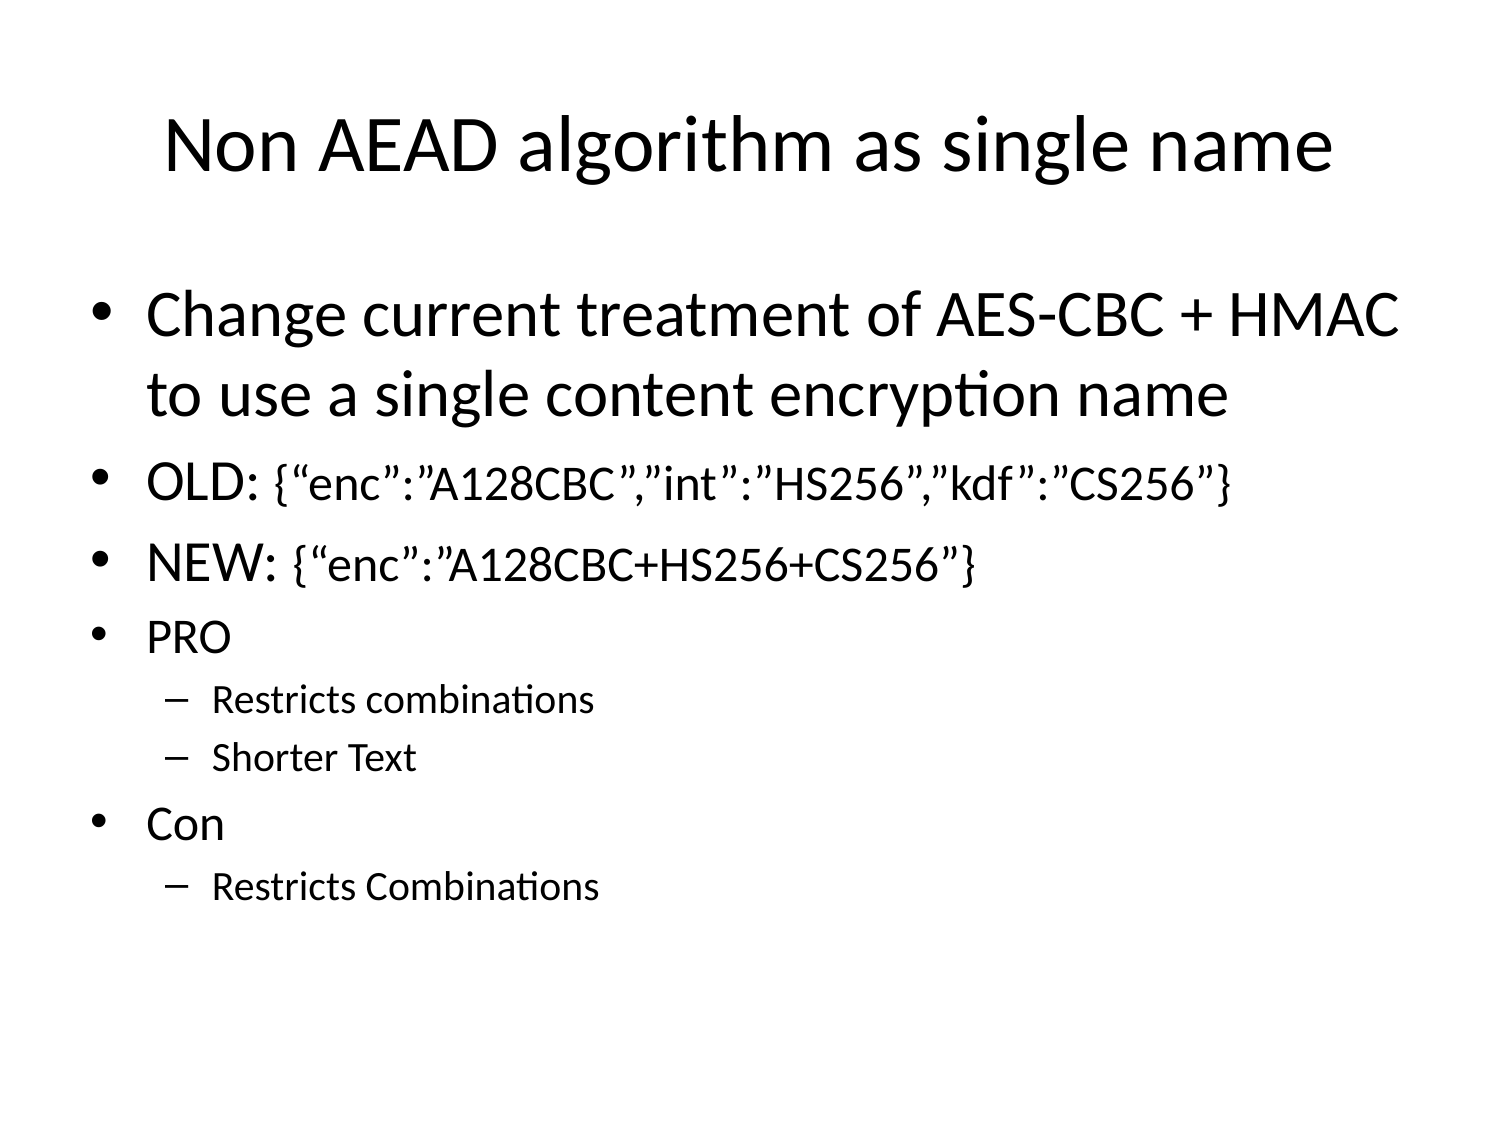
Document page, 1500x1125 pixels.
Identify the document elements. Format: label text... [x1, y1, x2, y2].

list Change current treatment of AES-CBC + HMAC to use a single content encryption name OLD: {“enc”:”A128CBC”,”int”:”HS256”,”kdf”:”CS256”} NEW: {“enc”:”A128CBC+HS256+CS256”} PRO Restricts combinations Shorter Text Con Restricts Combinations [75, 262, 1425, 1050]
title Non AEAD algorithm as single name [75, 45, 1425, 233]
